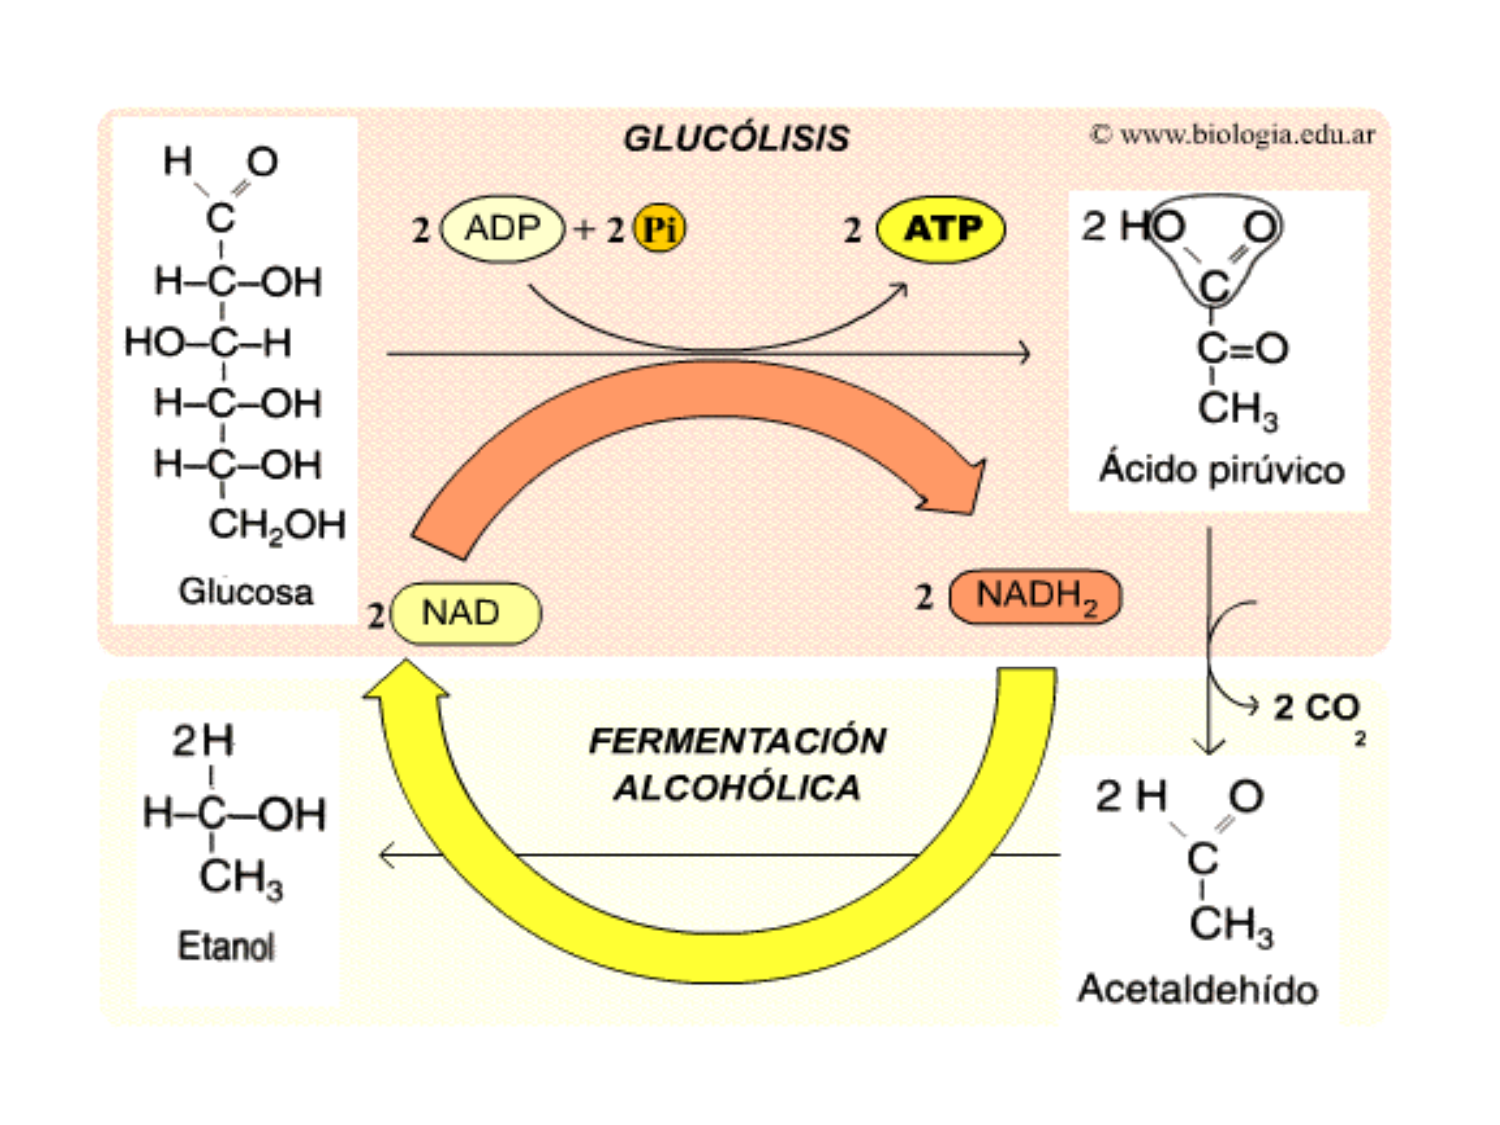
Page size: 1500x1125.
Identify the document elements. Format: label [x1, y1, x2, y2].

list [93, 105, 1395, 1032]
